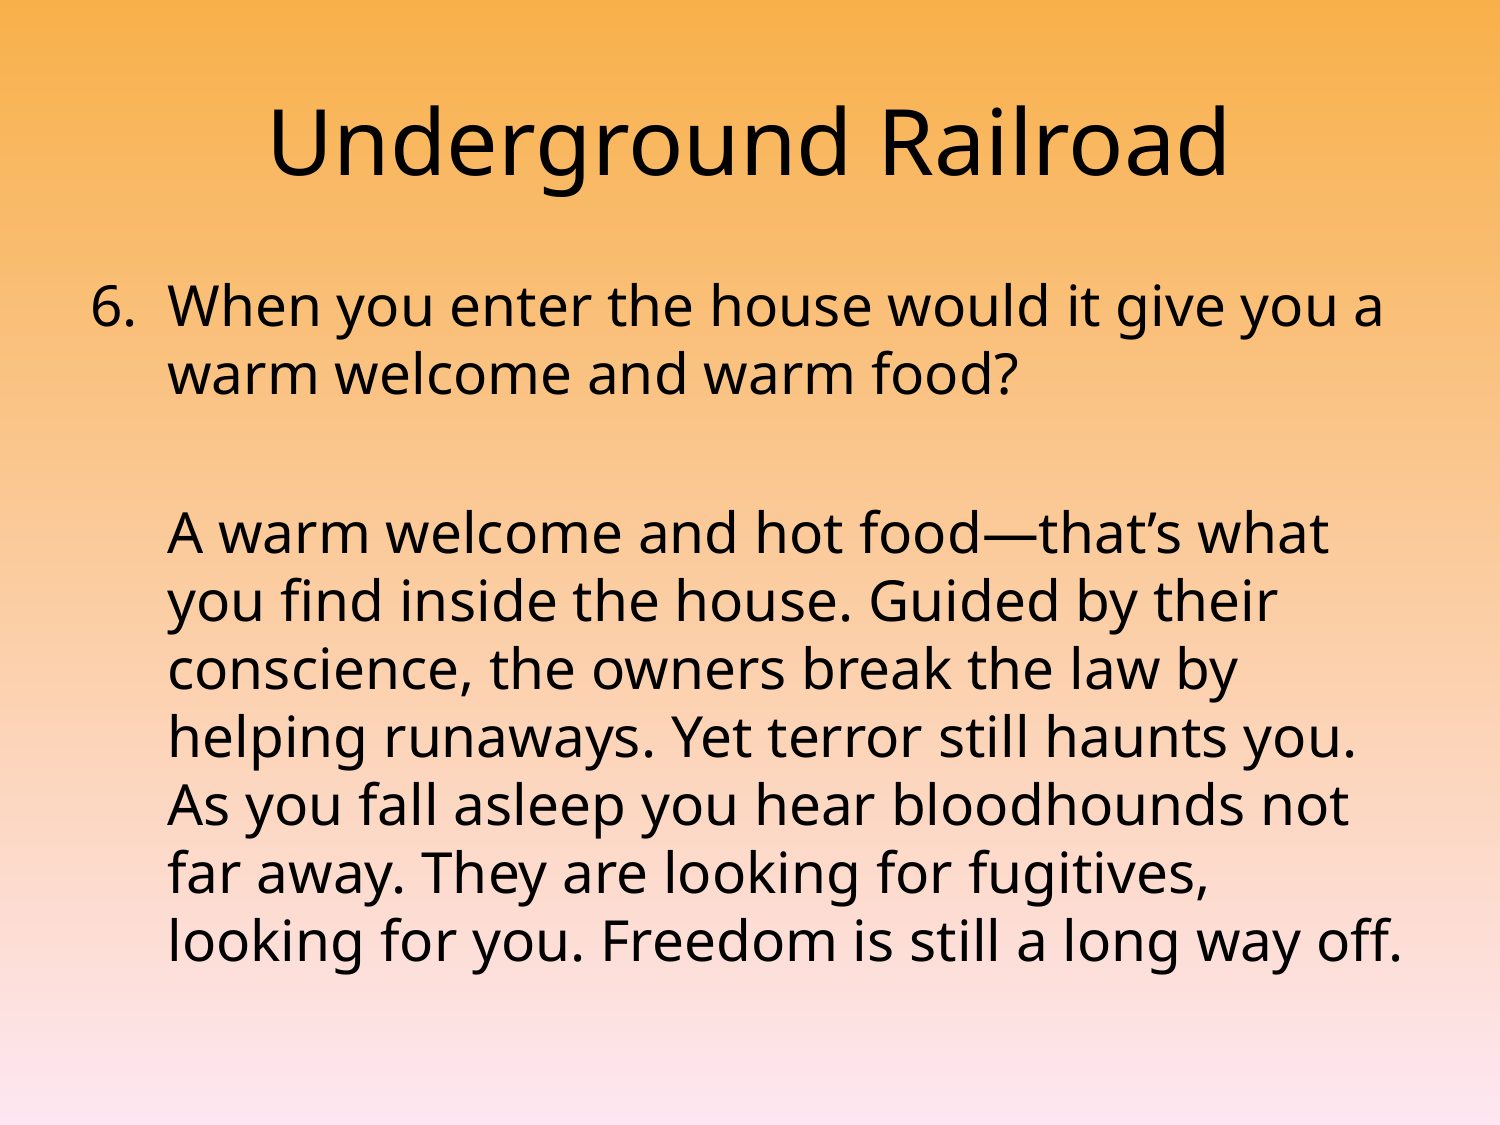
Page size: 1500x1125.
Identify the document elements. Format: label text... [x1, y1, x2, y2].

list When you enter the house would it give you a warm welcome and warm food? A warm welcome and hot food—that’s what you find inside the house. Guided by their conscience, the owners break the law by helping runaways. Yet terror still haunts you. As you fall asleep you hear bloodhounds not far away. They are looking for fugitives, looking for you. Freedom is still a long way off. [75, 262, 1425, 1005]
title Underground Railroad [75, 45, 1425, 233]
